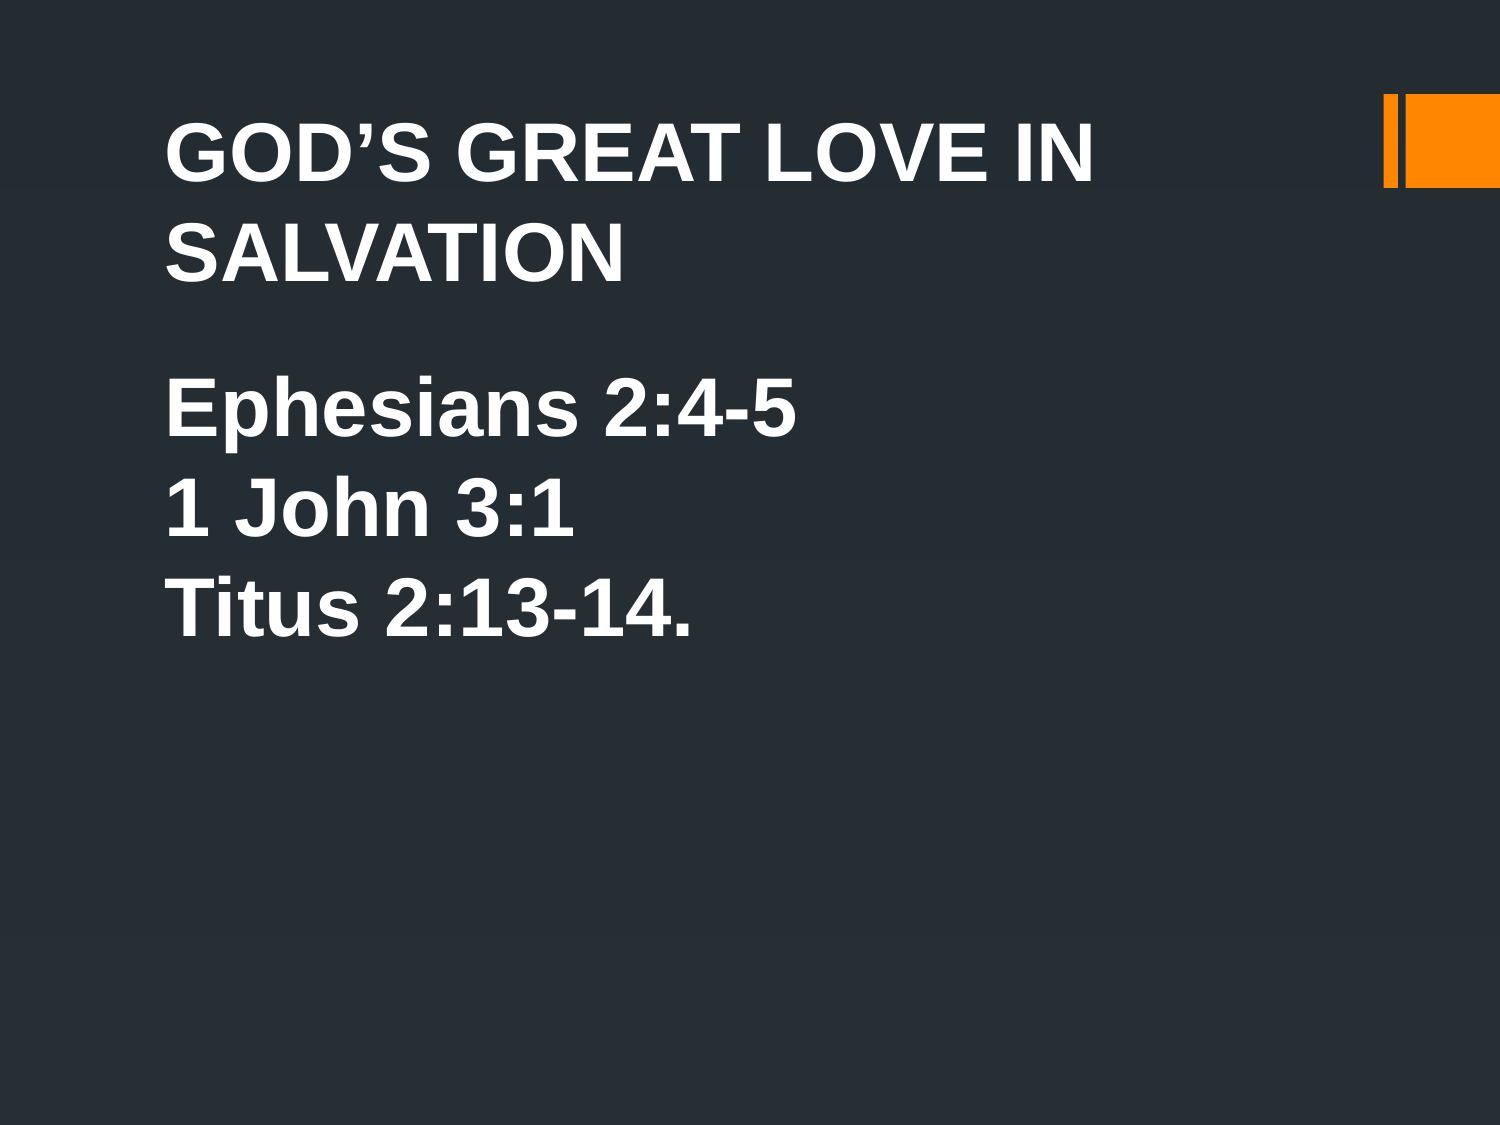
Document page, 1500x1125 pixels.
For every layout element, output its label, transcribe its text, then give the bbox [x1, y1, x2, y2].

text_box GOD’S GREAT LOVE IN SALVATION [150, 90, 1238, 306]
text_box Ephesians 2:4-5 1 John 3:1 Titus 2:13-14. [149, 345, 1350, 661]
